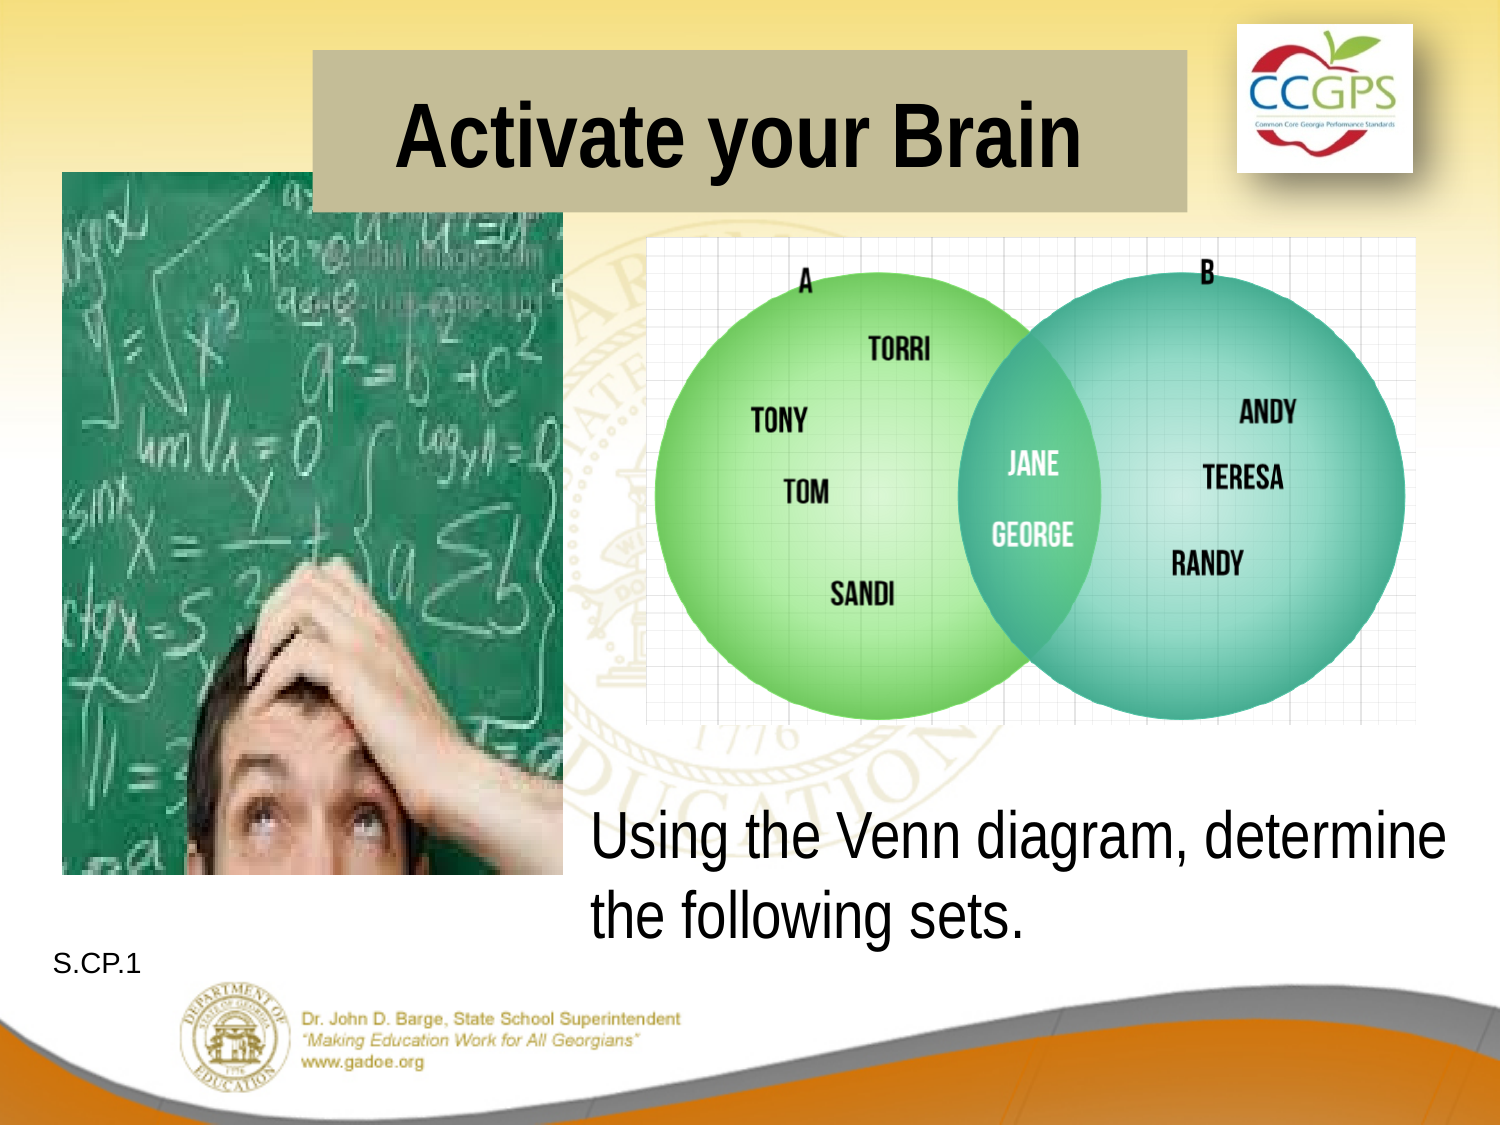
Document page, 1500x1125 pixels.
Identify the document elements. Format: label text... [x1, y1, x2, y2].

text_box S.CP.1 [38, 936, 157, 987]
title Activate your Brain [312, 49, 1188, 213]
subtitle Using the Venn diagram, determine the following sets. [574, 224, 1476, 988]
picture [0, 0, 1500, 1125]
